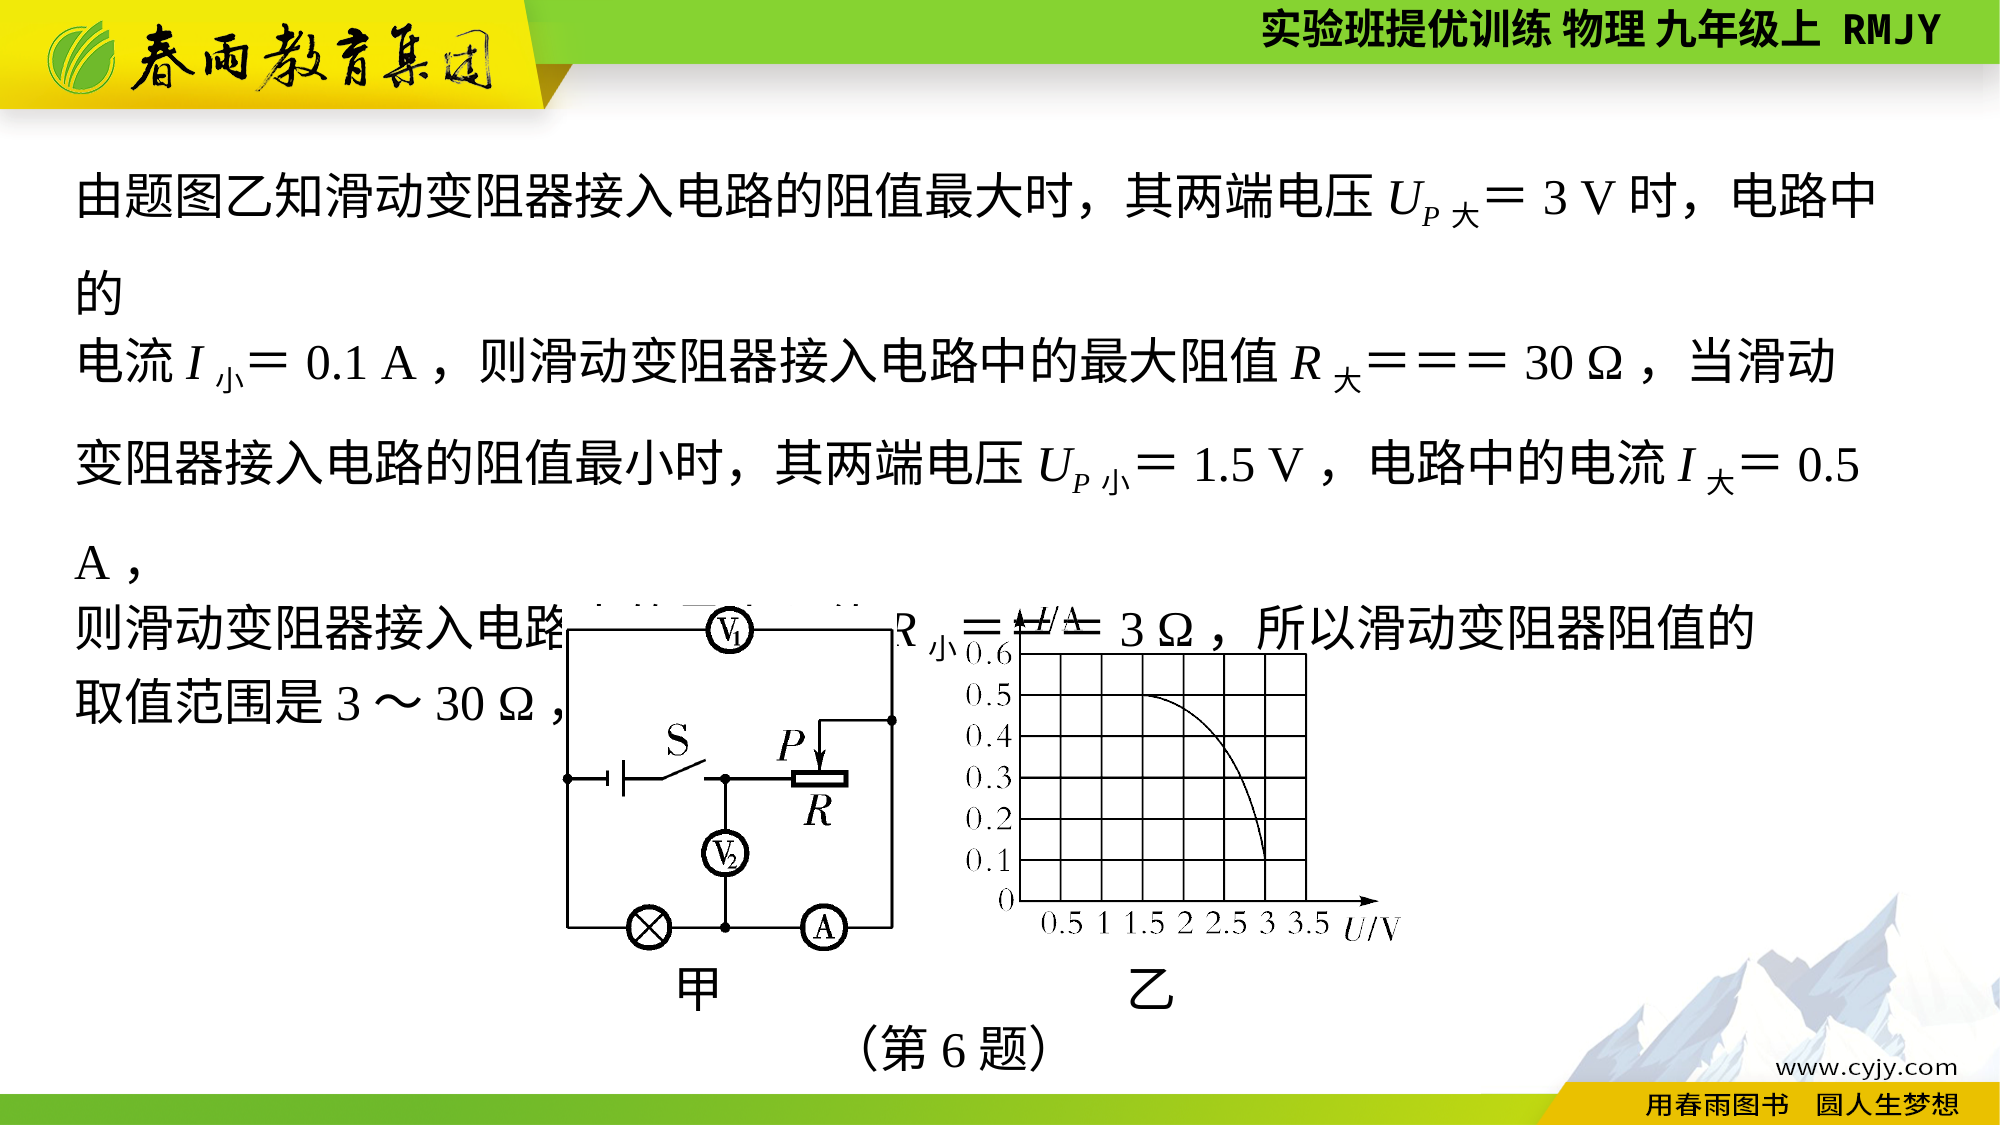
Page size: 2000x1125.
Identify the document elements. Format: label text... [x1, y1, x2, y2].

text_box 甲 乙 （第6题） [658, 950, 1249, 1086]
picture [0, 0, 2000, 1125]
